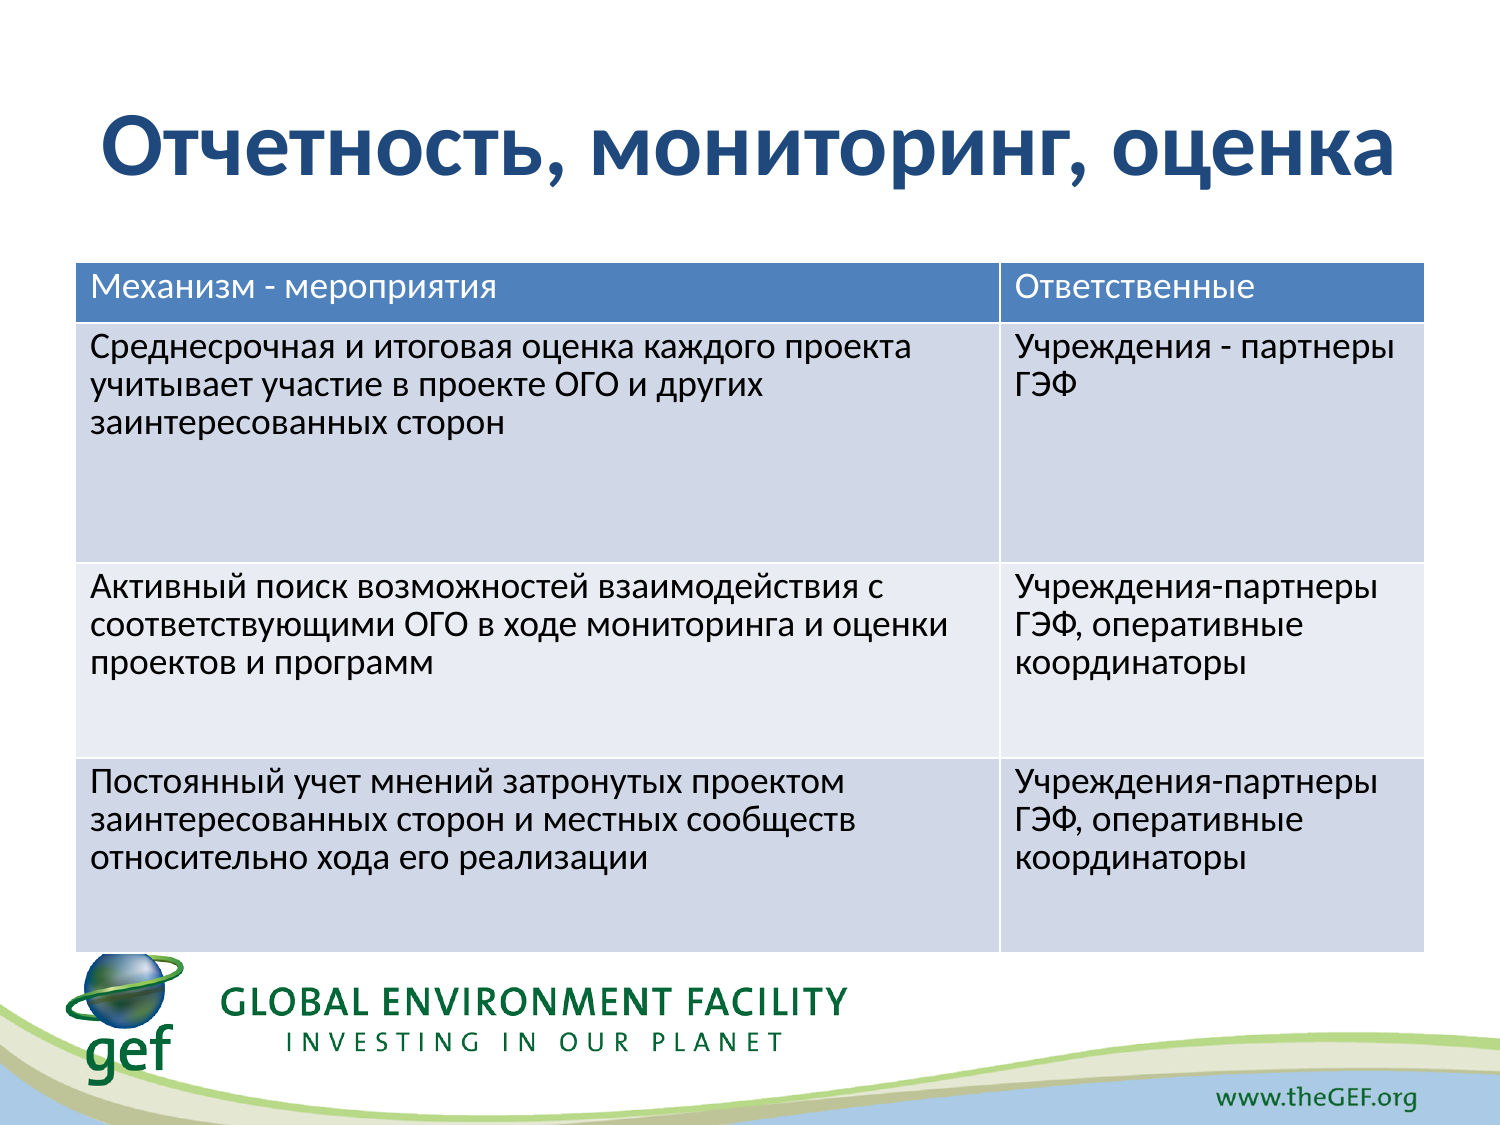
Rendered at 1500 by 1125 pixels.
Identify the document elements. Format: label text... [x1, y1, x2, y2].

table_cell Среднесрочная и итоговая оценка каждого проекта учитывает участие в проекте ОГО и других заинтересованных сторон [76, 324, 999, 562]
table_cell Активный поиск возможностей взаимодействия с соответствующими ОГО в ходе мониторинга и оценки проектов и программ [76, 564, 999, 757]
title Отчетность, мониторинг, оценка [75, 45, 1425, 233]
table_cell Учреждения-партнеры ГЭФ, оперативные координаторы [1001, 759, 1424, 952]
table_cell Учреждения-партнеры ГЭФ, оперативные координаторы [1001, 564, 1424, 757]
table_header Механизм - мероприятия [76, 263, 999, 322]
table_cell Постоянный учет мнений затронутых проектом заинтересованных сторон и местных сообществ относительно хода его реализации [76, 759, 999, 952]
table_cell Учреждения - партнеры ГЭФ [1001, 324, 1424, 562]
picture [0, 920, 1500, 1125]
table_header Ответственные [1001, 263, 1424, 322]
